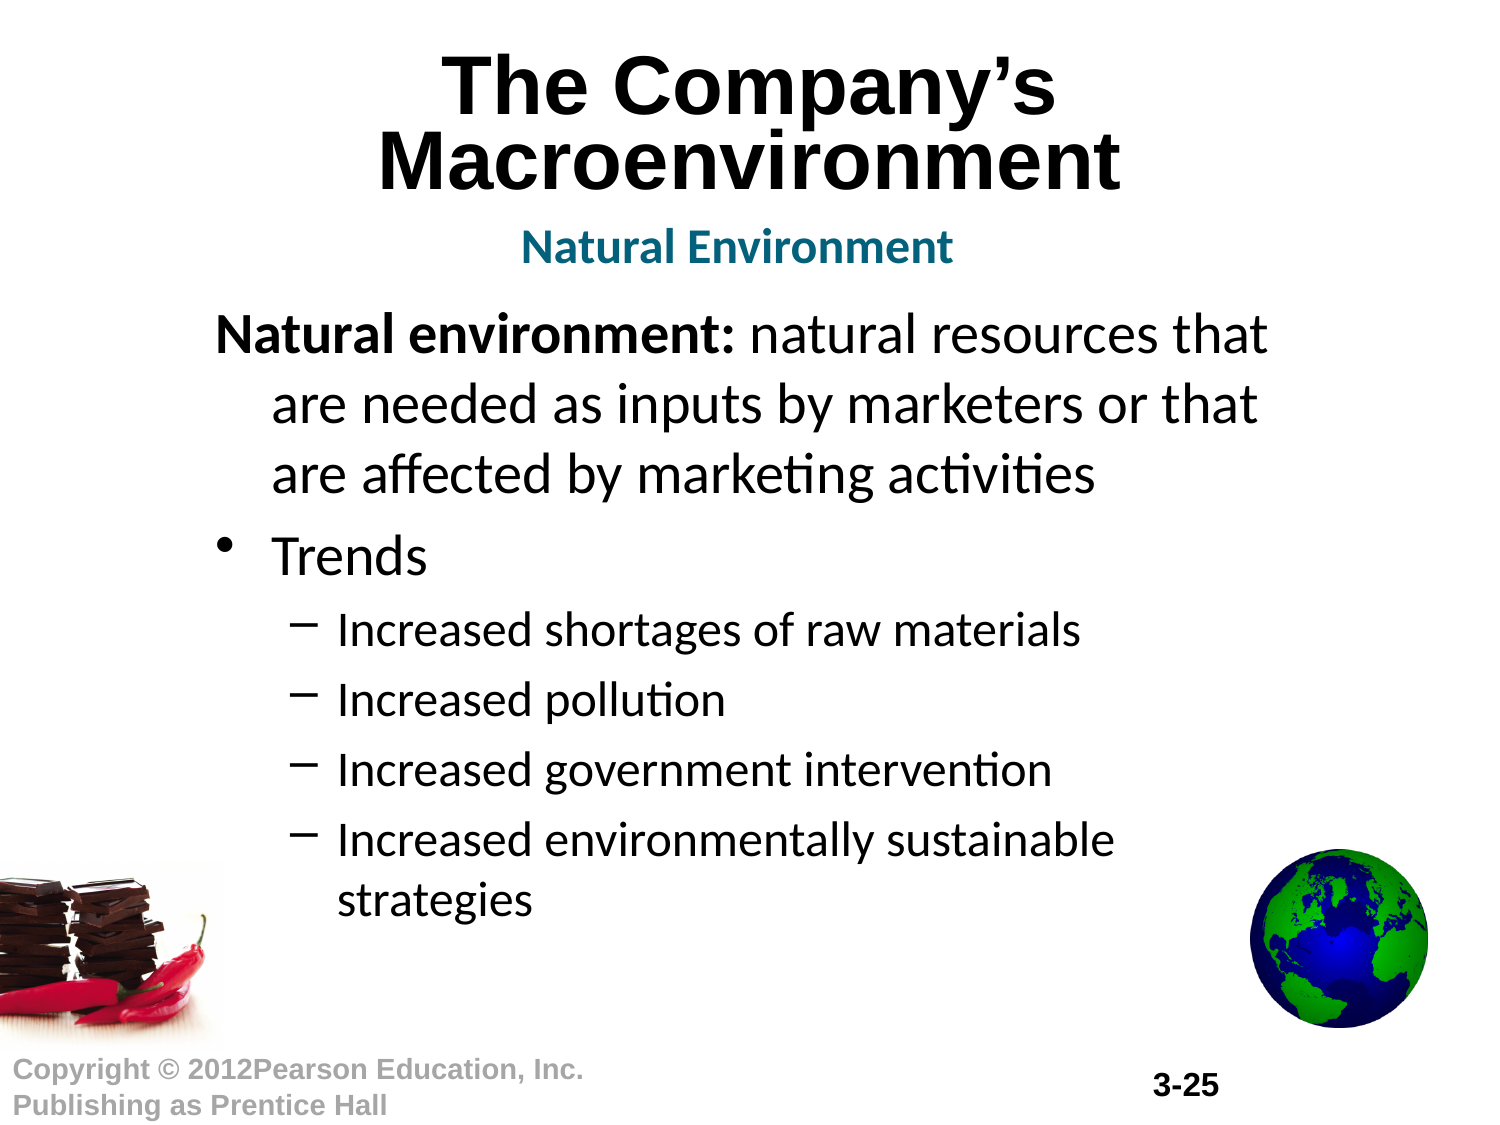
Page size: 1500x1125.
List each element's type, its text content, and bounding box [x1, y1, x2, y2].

list Natural environment: natural resources that are needed as inputs by marketers or that are affected by marketing activities Trends Increased shortages of raw materials Increased pollution Increased government intervention Increased environmentally sustainable strategies [199, 287, 1301, 1076]
title The Company’s Macroenvironment [112, 37, 1388, 226]
picture [0, 862, 199, 1050]
list Natural Environment [149, 212, 1326, 276]
picture [1249, 849, 1428, 1028]
